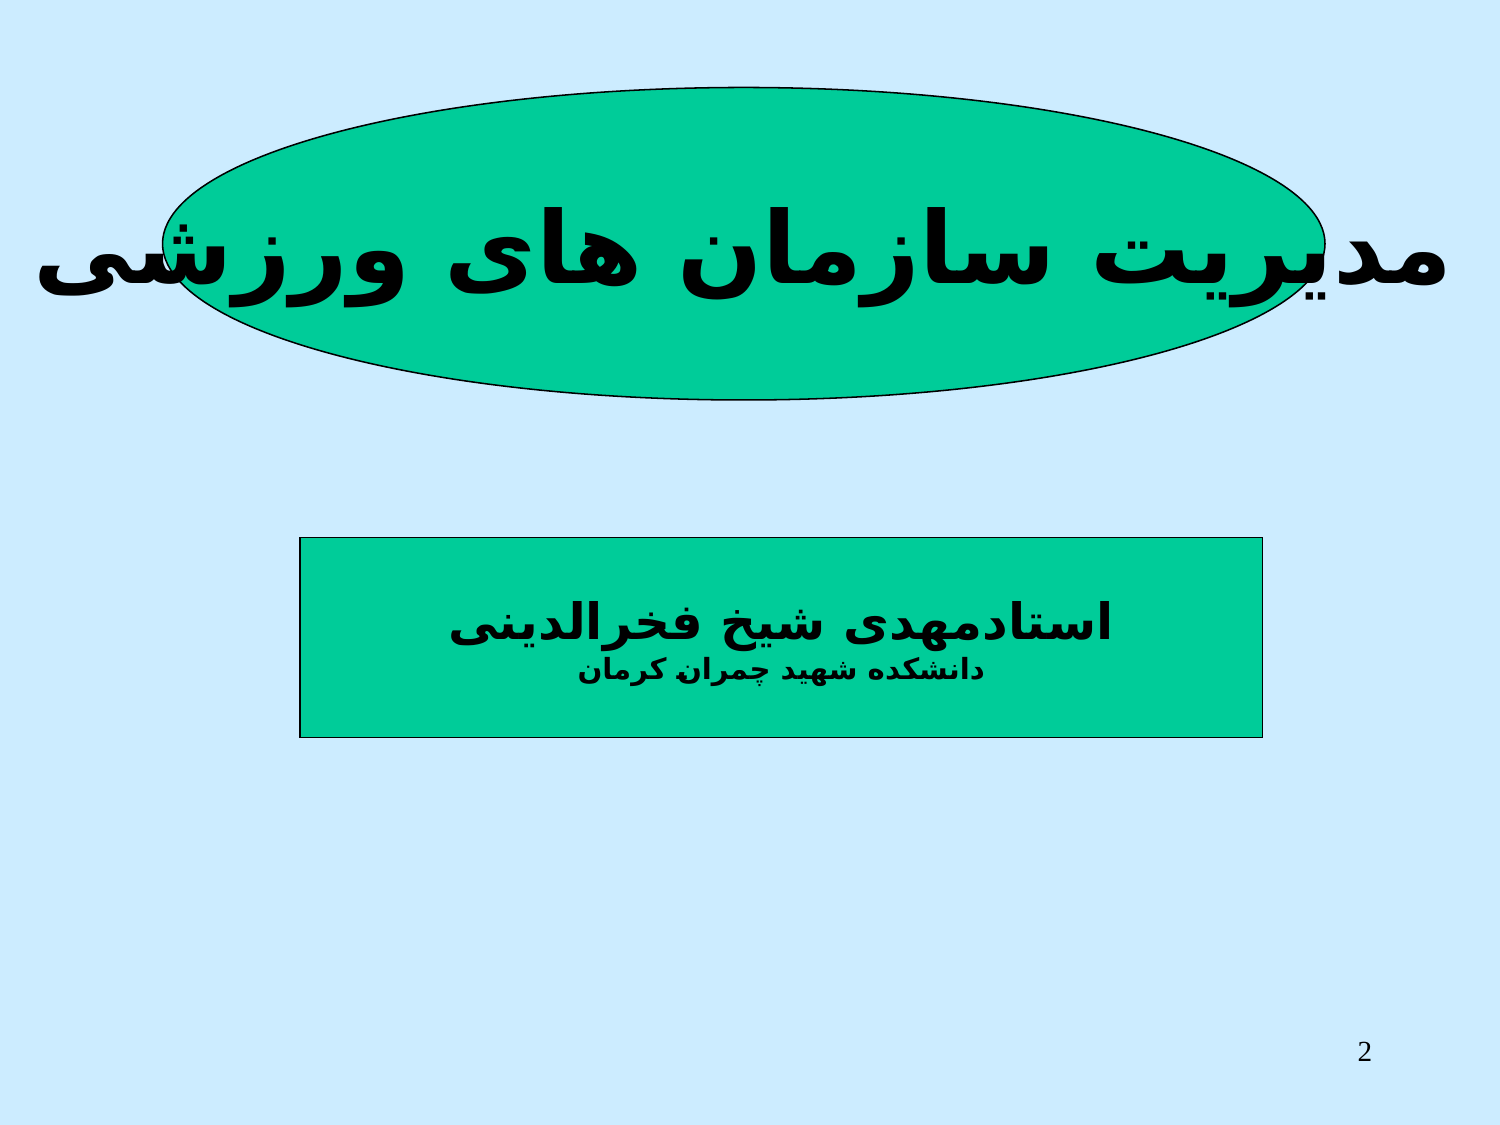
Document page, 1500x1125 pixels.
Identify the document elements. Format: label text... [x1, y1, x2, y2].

text_box مدیریت سازمان های ورزشی [162, 87, 1326, 400]
slide_number 2 [1074, 1024, 1388, 1101]
text_box استادمهدی شیخ فخرالدینی دانشکده شهید چمران کرمان [299, 537, 1263, 738]
